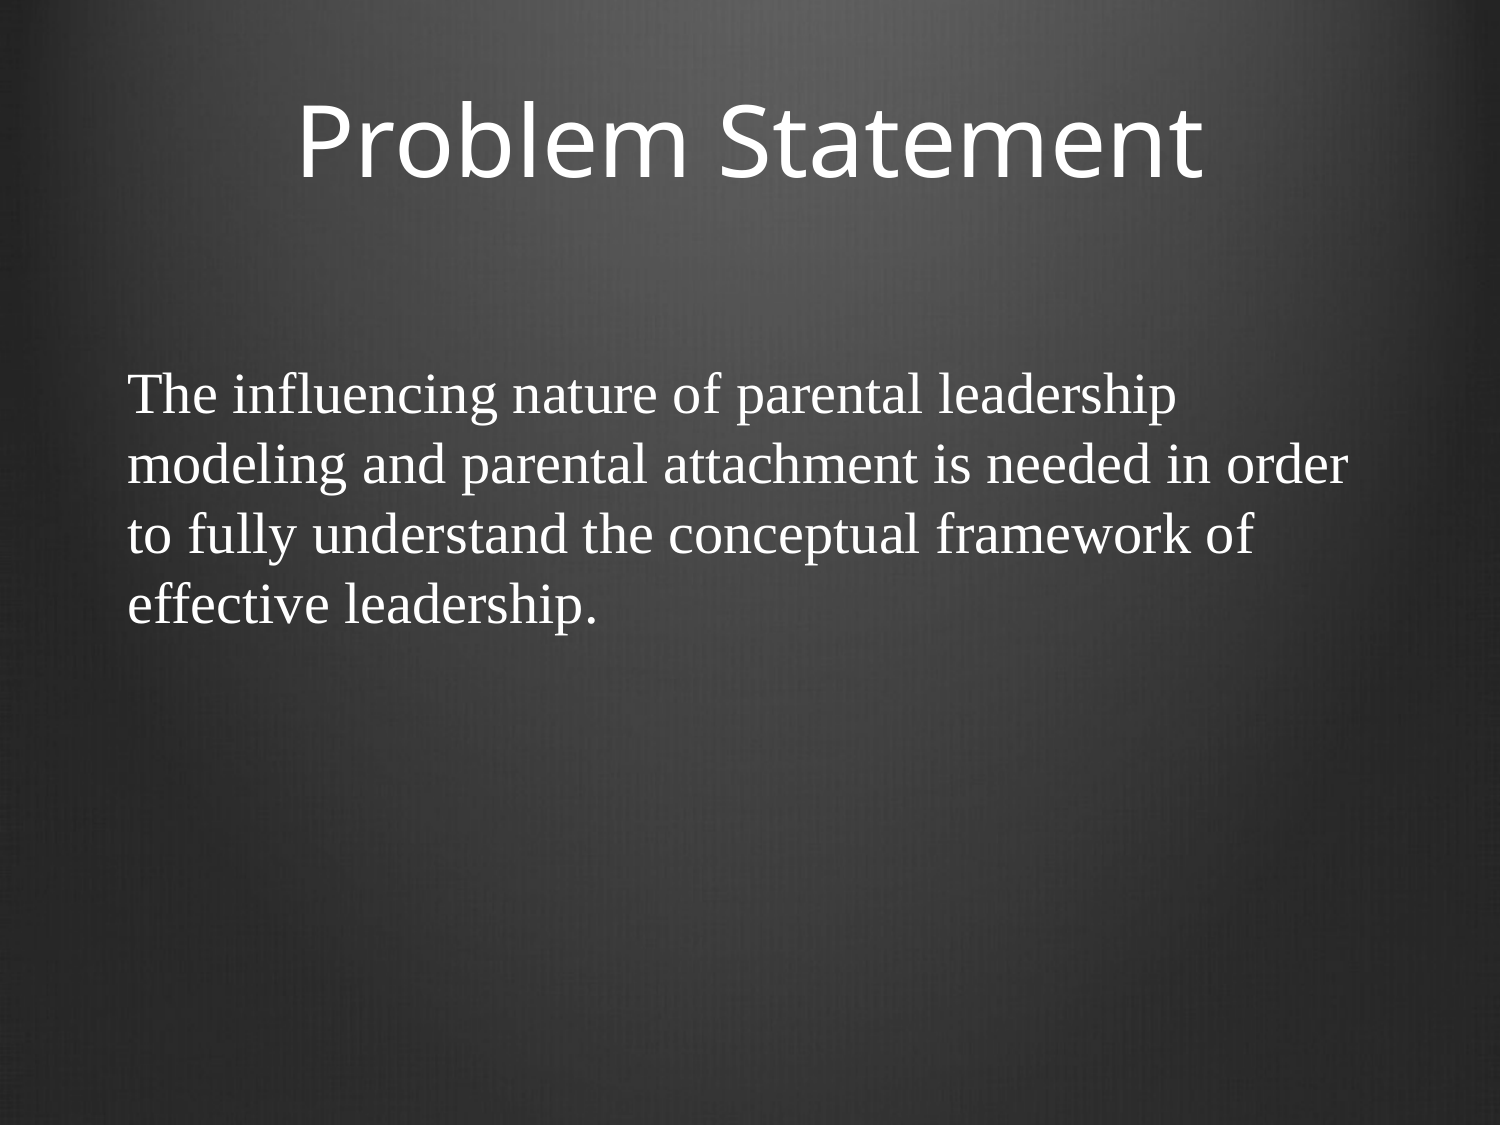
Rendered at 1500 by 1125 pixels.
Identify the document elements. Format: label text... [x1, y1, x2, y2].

list The influencing nature of parental leadership modeling and parental attachment is needed in order to fully understand the conceptual framework of effective leadership. [112, 348, 1365, 1005]
title Problem Statement [112, 19, 1388, 255]
